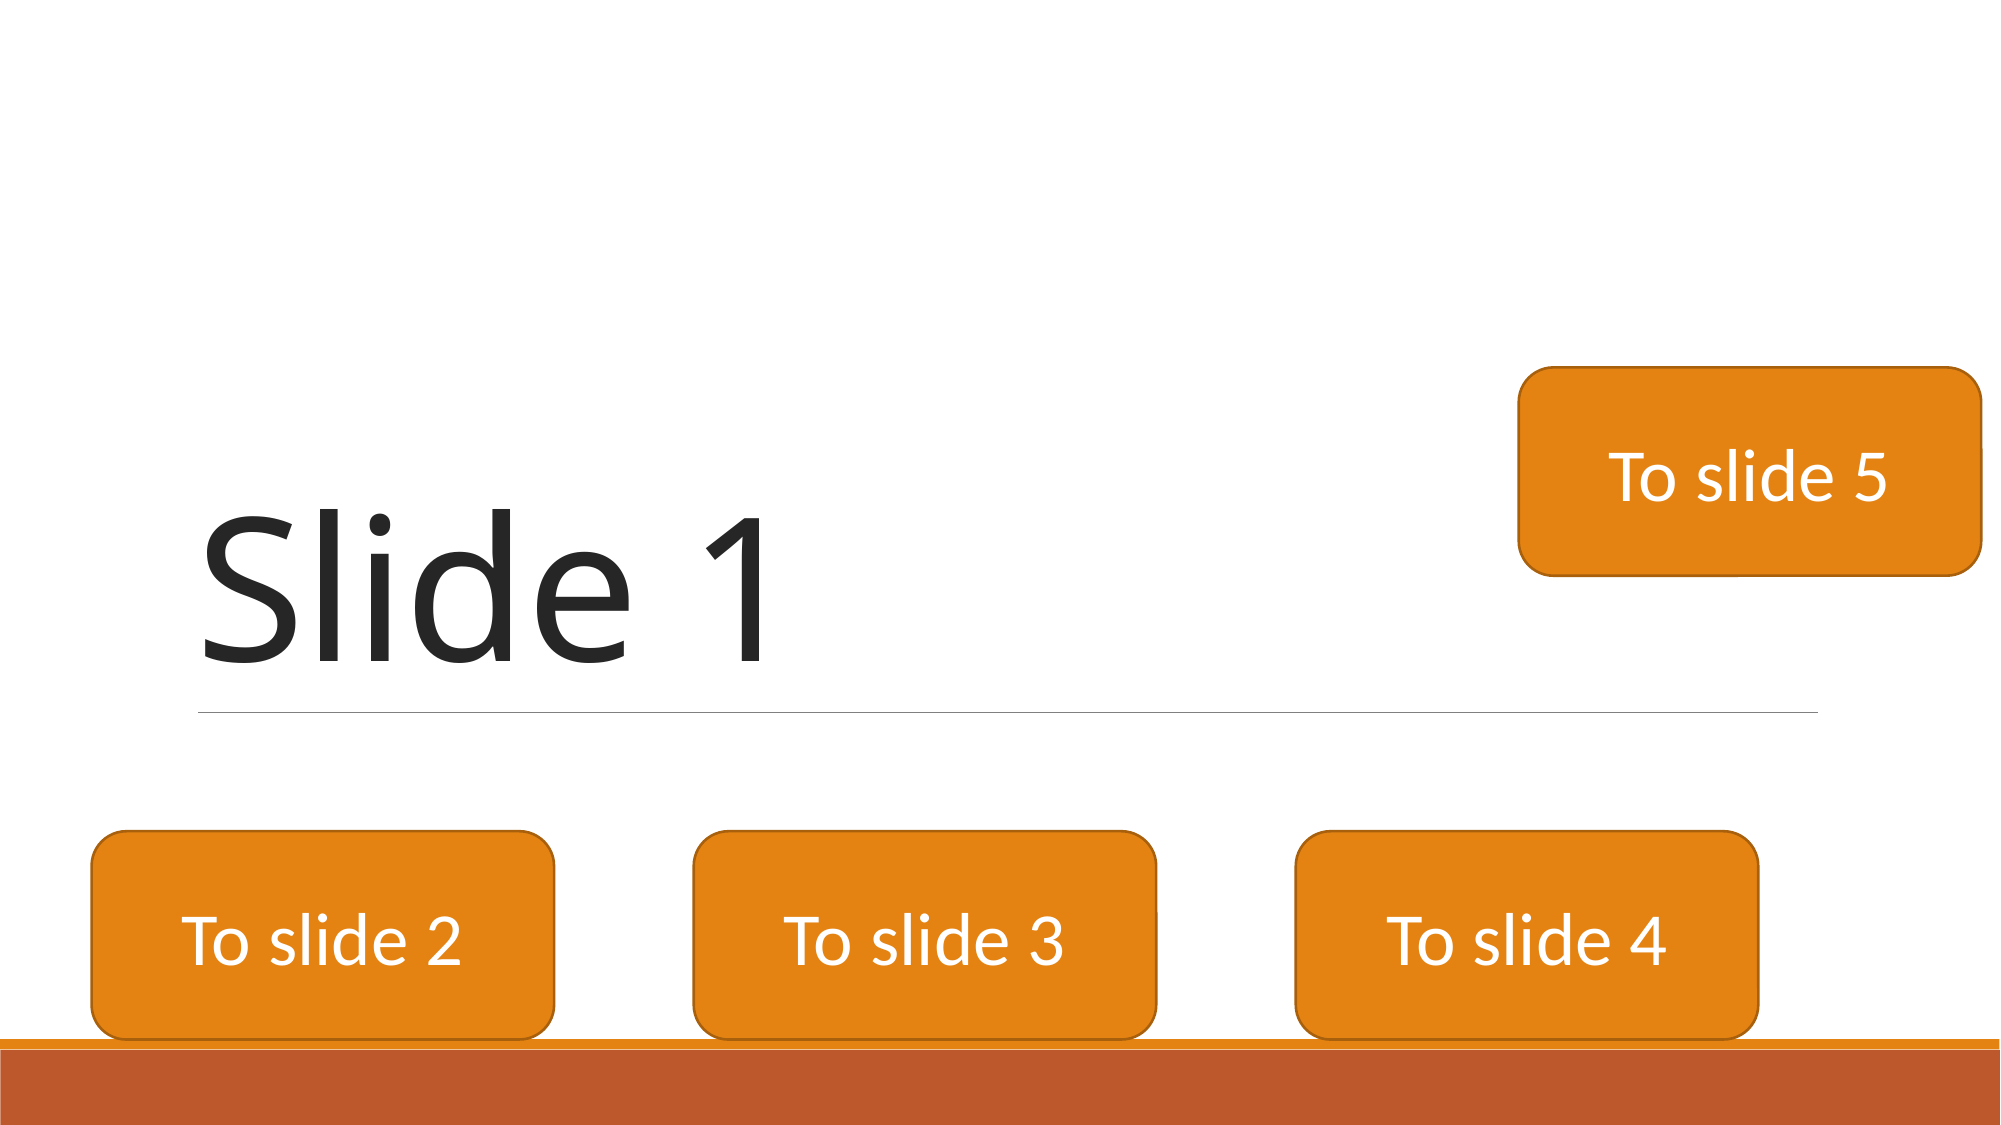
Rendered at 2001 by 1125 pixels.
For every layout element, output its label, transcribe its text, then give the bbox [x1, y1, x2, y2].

text_box To slide 3 [692, 829, 1158, 1041]
text_box To slide 4 [1294, 829, 1760, 1041]
title Slide 1 [180, 124, 1830, 710]
text_box To slide 2 [90, 829, 556, 1041]
text_box To slide 5 [1517, 366, 1983, 578]
